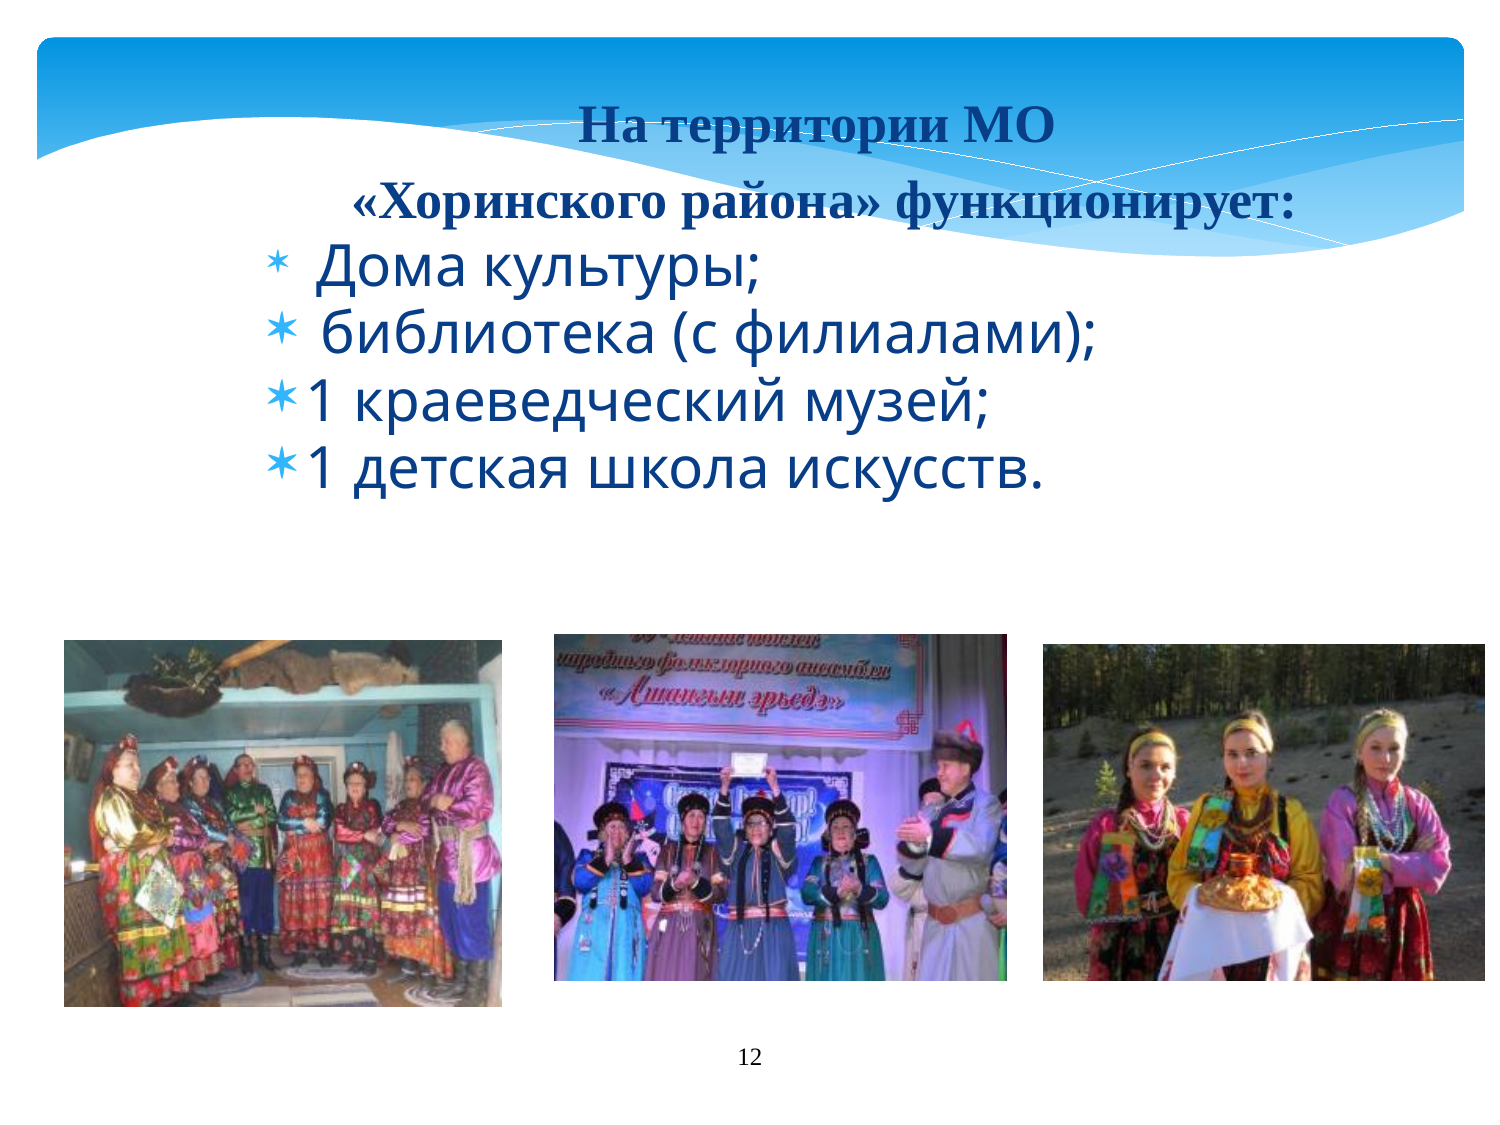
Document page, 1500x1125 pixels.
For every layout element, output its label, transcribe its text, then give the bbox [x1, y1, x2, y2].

slide_number 12 [654, 1025, 846, 1086]
picture [1043, 644, 1485, 982]
picture [64, 640, 503, 1007]
list На территории МО «Хоринского района» функционирует: Дома культуры; библиотека (с филиалами); 1 краеведческий музей; 1 детская школа искусств. [150, 81, 1500, 767]
picture [554, 634, 1007, 981]
